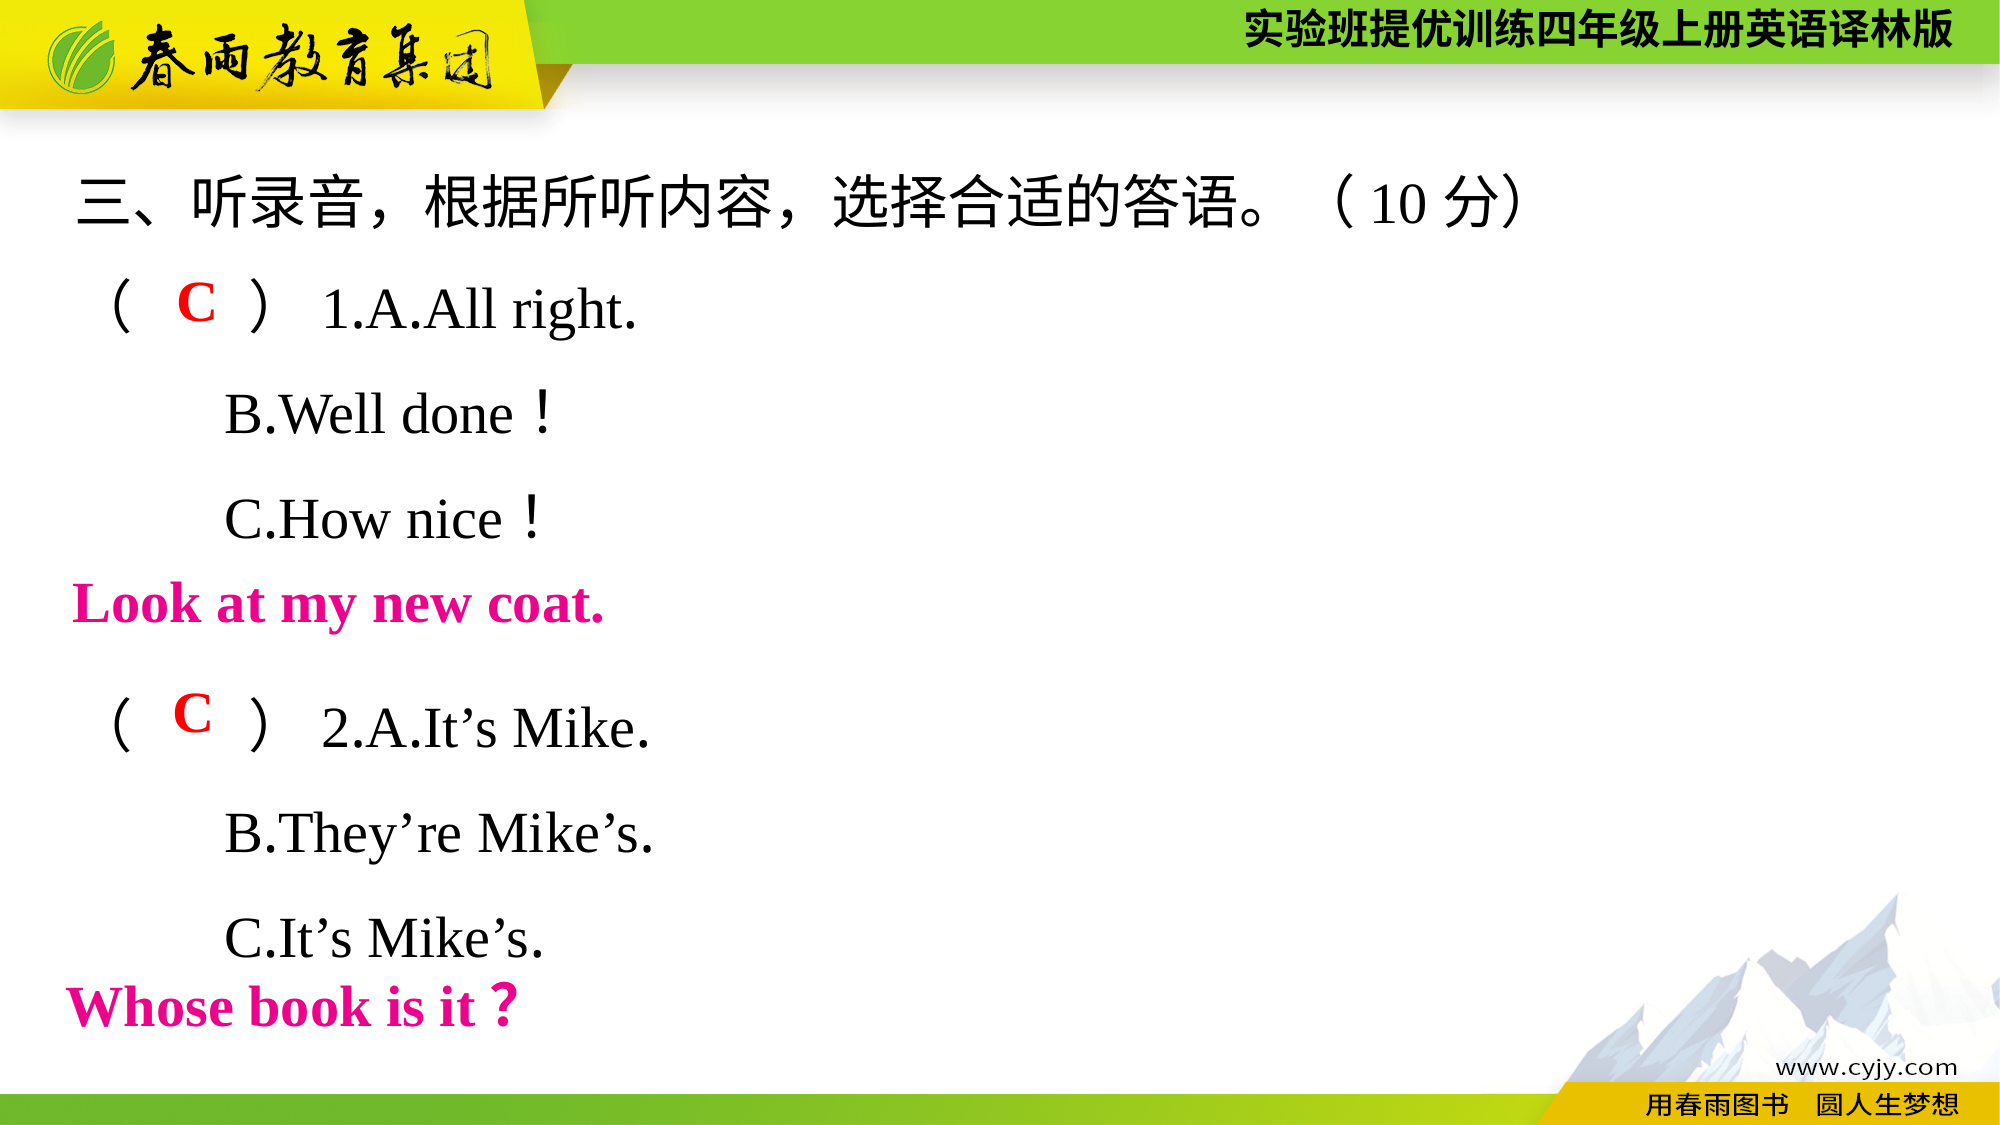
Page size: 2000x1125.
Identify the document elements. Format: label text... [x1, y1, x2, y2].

text_box Look at my new coat. [57, 556, 621, 642]
text_box Whose book is it？ [50, 961, 563, 1046]
text_box C [161, 255, 234, 341]
picture [0, 0, 2000, 1125]
list 三、听录音，根据所听内容，选择合适的答语。（10分） （ ）1.A.All right. B.Well done！ C.How nice！ （ ）2.A.It’s Mike. B.They’re Mike’s. C.It’s Mike’s. [59, 122, 1944, 986]
text_box C [157, 667, 229, 752]
